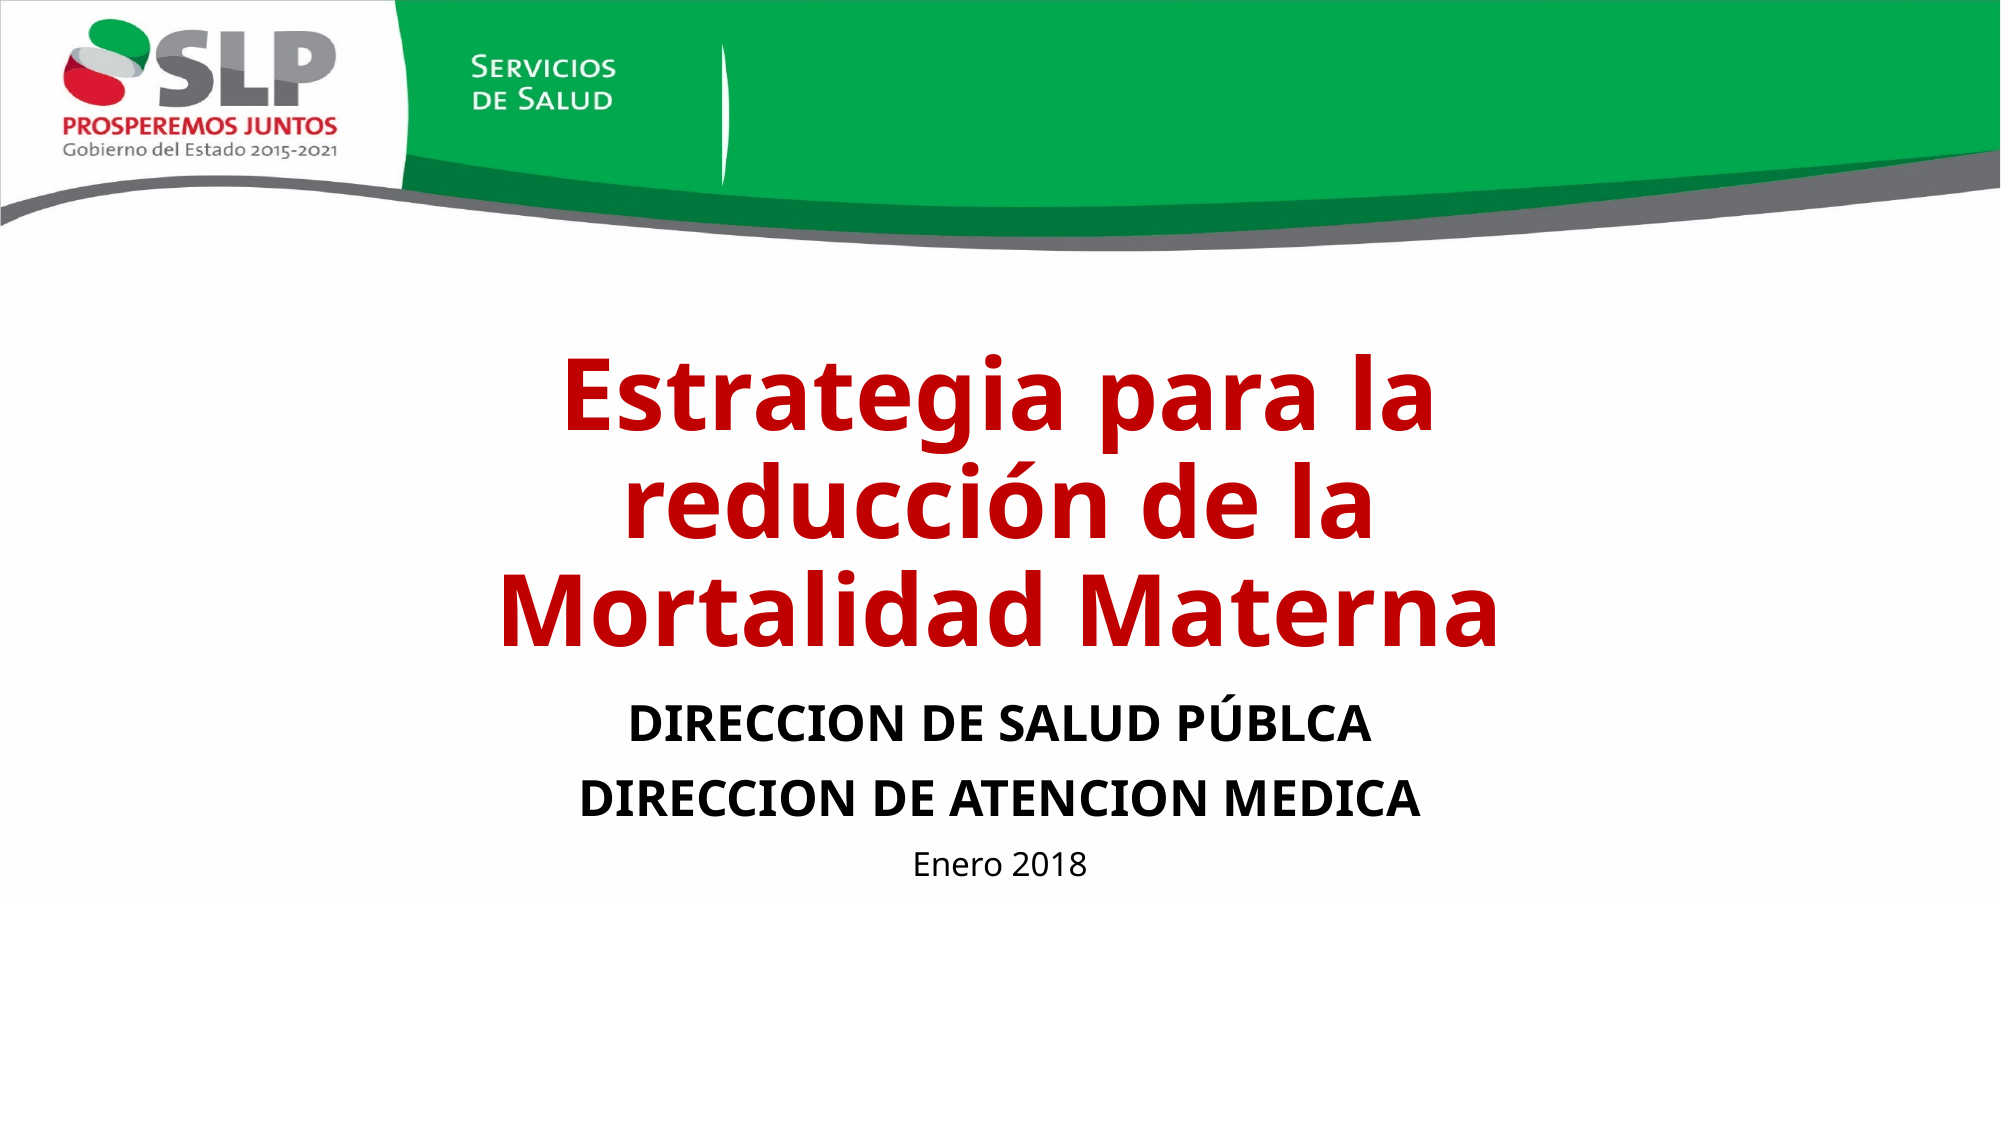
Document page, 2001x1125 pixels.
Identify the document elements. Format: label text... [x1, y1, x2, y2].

picture [0, 0, 2001, 897]
title Estrategia para la reducción de la Mortalidad Materna [362, 284, 1638, 676]
subtitle DIRECCION DE SALUD PÚBLCA DIRECCION DE ATENCION MEDICA Enero 2018 [437, 690, 1563, 963]
